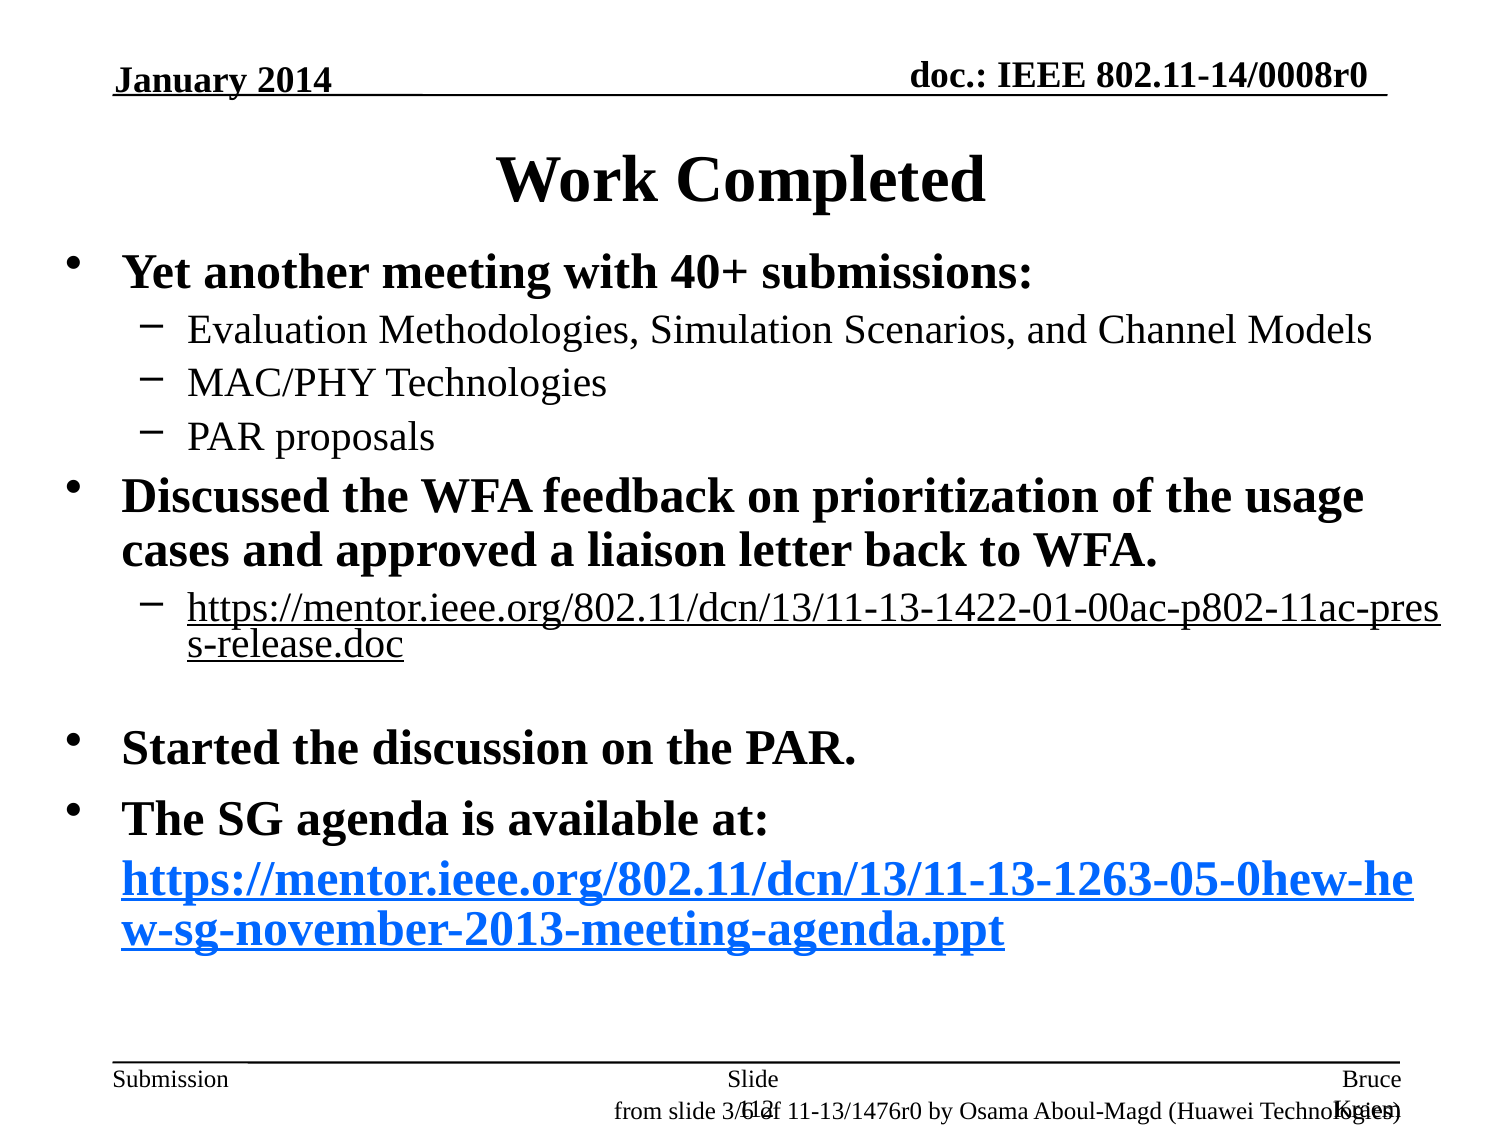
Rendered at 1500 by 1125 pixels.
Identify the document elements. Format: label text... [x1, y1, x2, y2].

title Work Completed [112, 87, 1388, 237]
slide_number Slide 112 [712, 1062, 800, 1087]
footer Bruce Kraemer, Marvell [1325, 1062, 1402, 1087]
list Yet another meeting with 40+ submissions: Evaluation Methodologies, Simulation Scenarios, and Channel Models MAC/PHY Technologies PAR proposals Discussed the WFA feedback on prioritization of the usage cases and approved a liaison letter back to WFA. https://mentor.ieee.org/802.11/dcn/13/11-13-1422-01-00ac-p802-11ac-press-release.doc Started the discussion on the PAR. The SG agenda is available at: https://mentor.ieee.org/802.11/dcn/13/11-13-1263-05-0hew-hew-sg-november-2013-meeting-agenda.ppt [50, 237, 1463, 475]
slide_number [114, 54, 374, 100]
text_box from slide 3/6 of 11-13/1476r0 by Osama Aboul-Magd (Huawei Technologies) [343, 1087, 1417, 1125]
